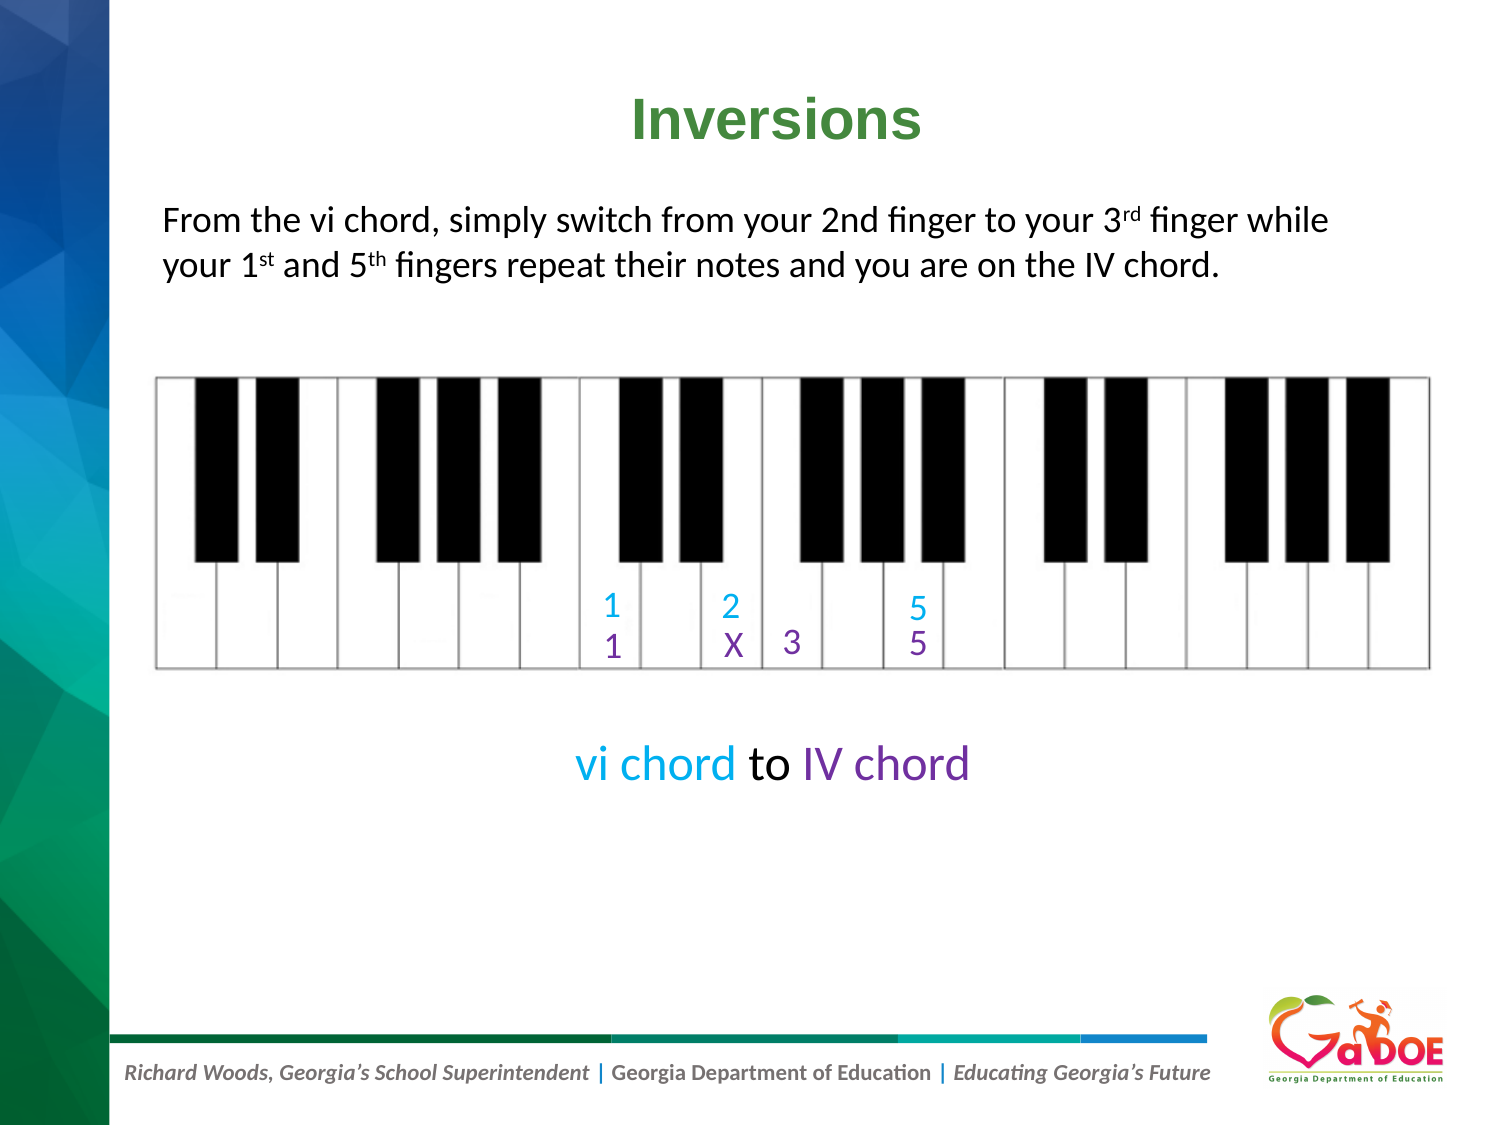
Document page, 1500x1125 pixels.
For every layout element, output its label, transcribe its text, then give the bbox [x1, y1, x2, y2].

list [147, 373, 1440, 682]
text_box From the vi chord, simply switch from your 2nd finger to your 3rd finger while your 1st and 5th fingers repeat their notes and you are on the IV chord. [147, 187, 1399, 293]
picture [0, 0, 110, 1125]
title Inversions [393, 53, 1162, 187]
text_box vi chord to IV chord [560, 723, 986, 799]
picture [1263, 987, 1447, 1089]
